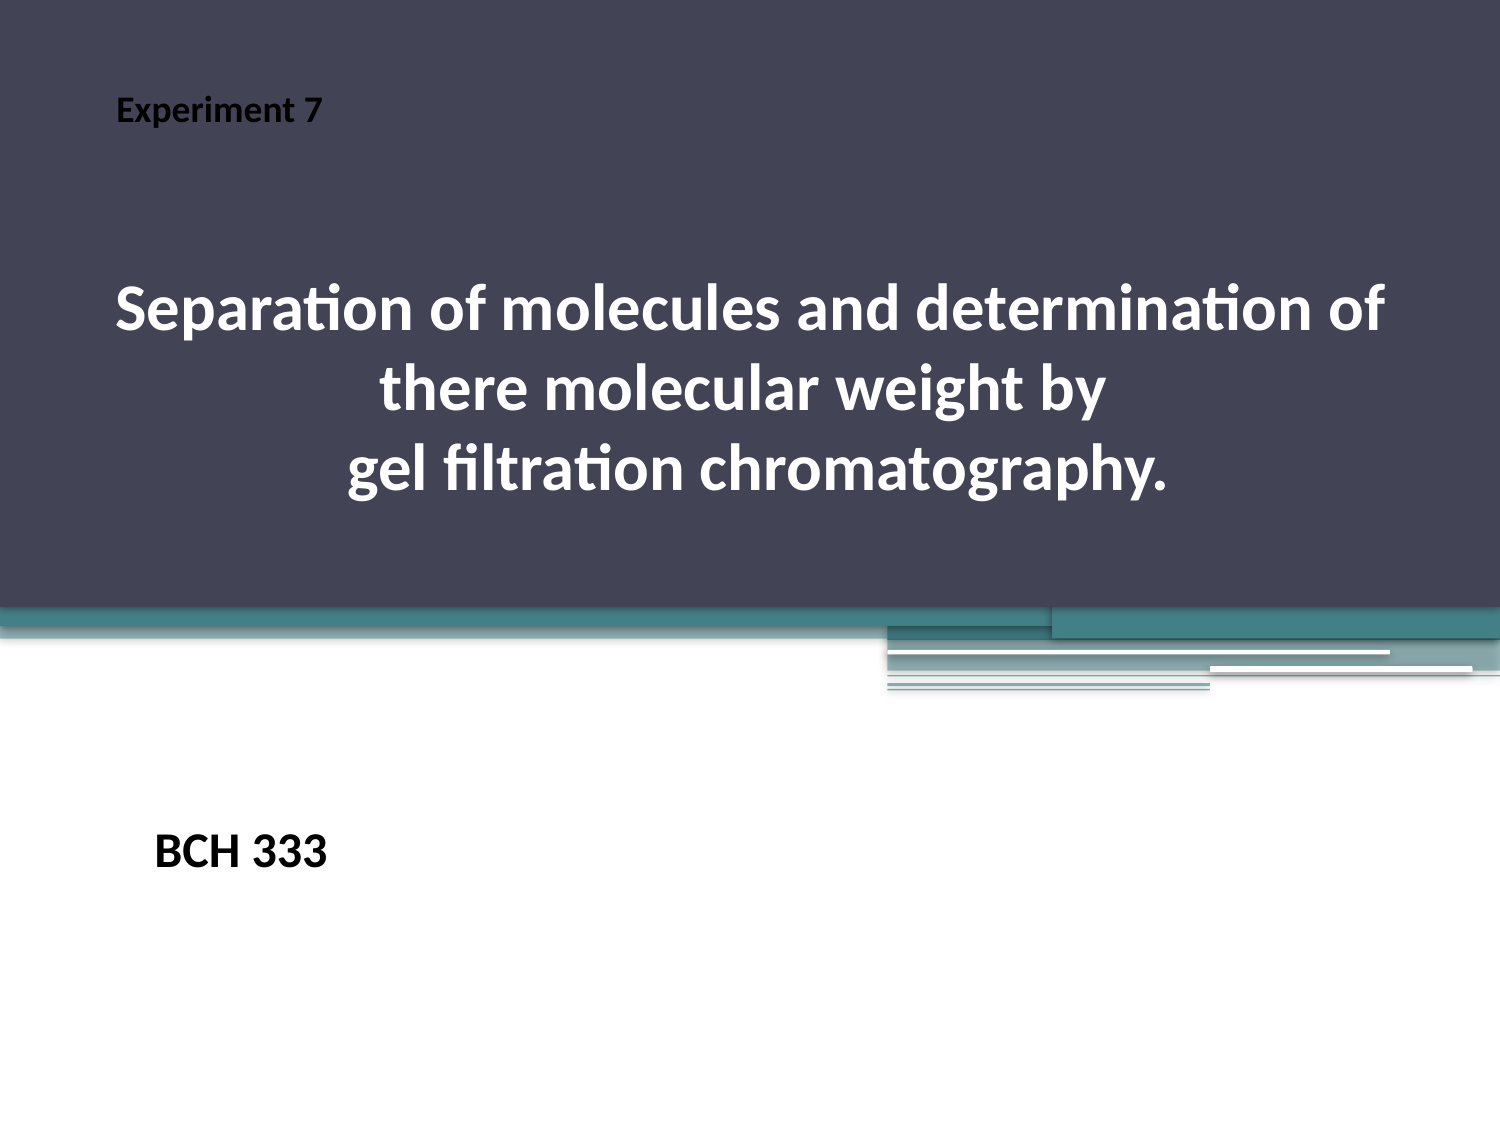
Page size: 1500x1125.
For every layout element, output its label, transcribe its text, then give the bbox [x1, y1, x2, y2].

title Separation of molecules and determination of there molecular weight by gel filtration chromatography. [64, 349, 1453, 591]
text_box BCH 333 [139, 810, 342, 886]
text_box Experiment 7 [101, 78, 338, 138]
